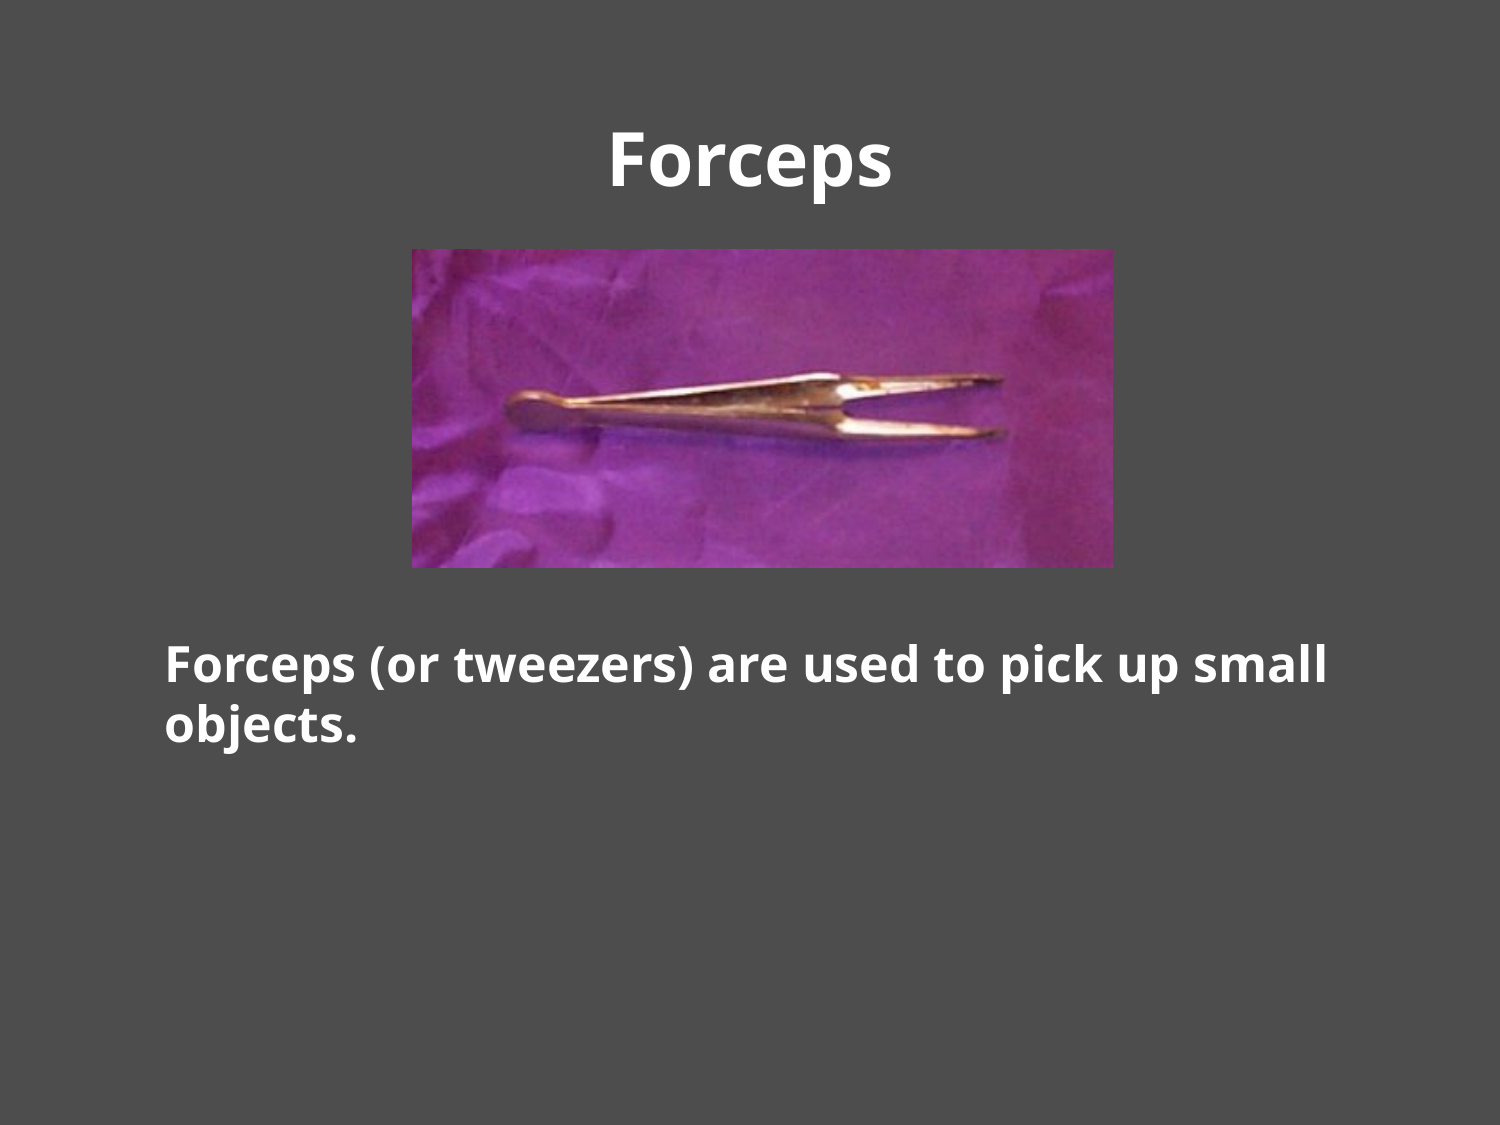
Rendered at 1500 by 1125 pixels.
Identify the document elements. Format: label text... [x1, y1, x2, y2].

picture [412, 249, 1113, 568]
title Forceps [112, 99, 1388, 213]
text_box Forceps (or tweezers) are used to pick up small objects. [150, 624, 1378, 760]
